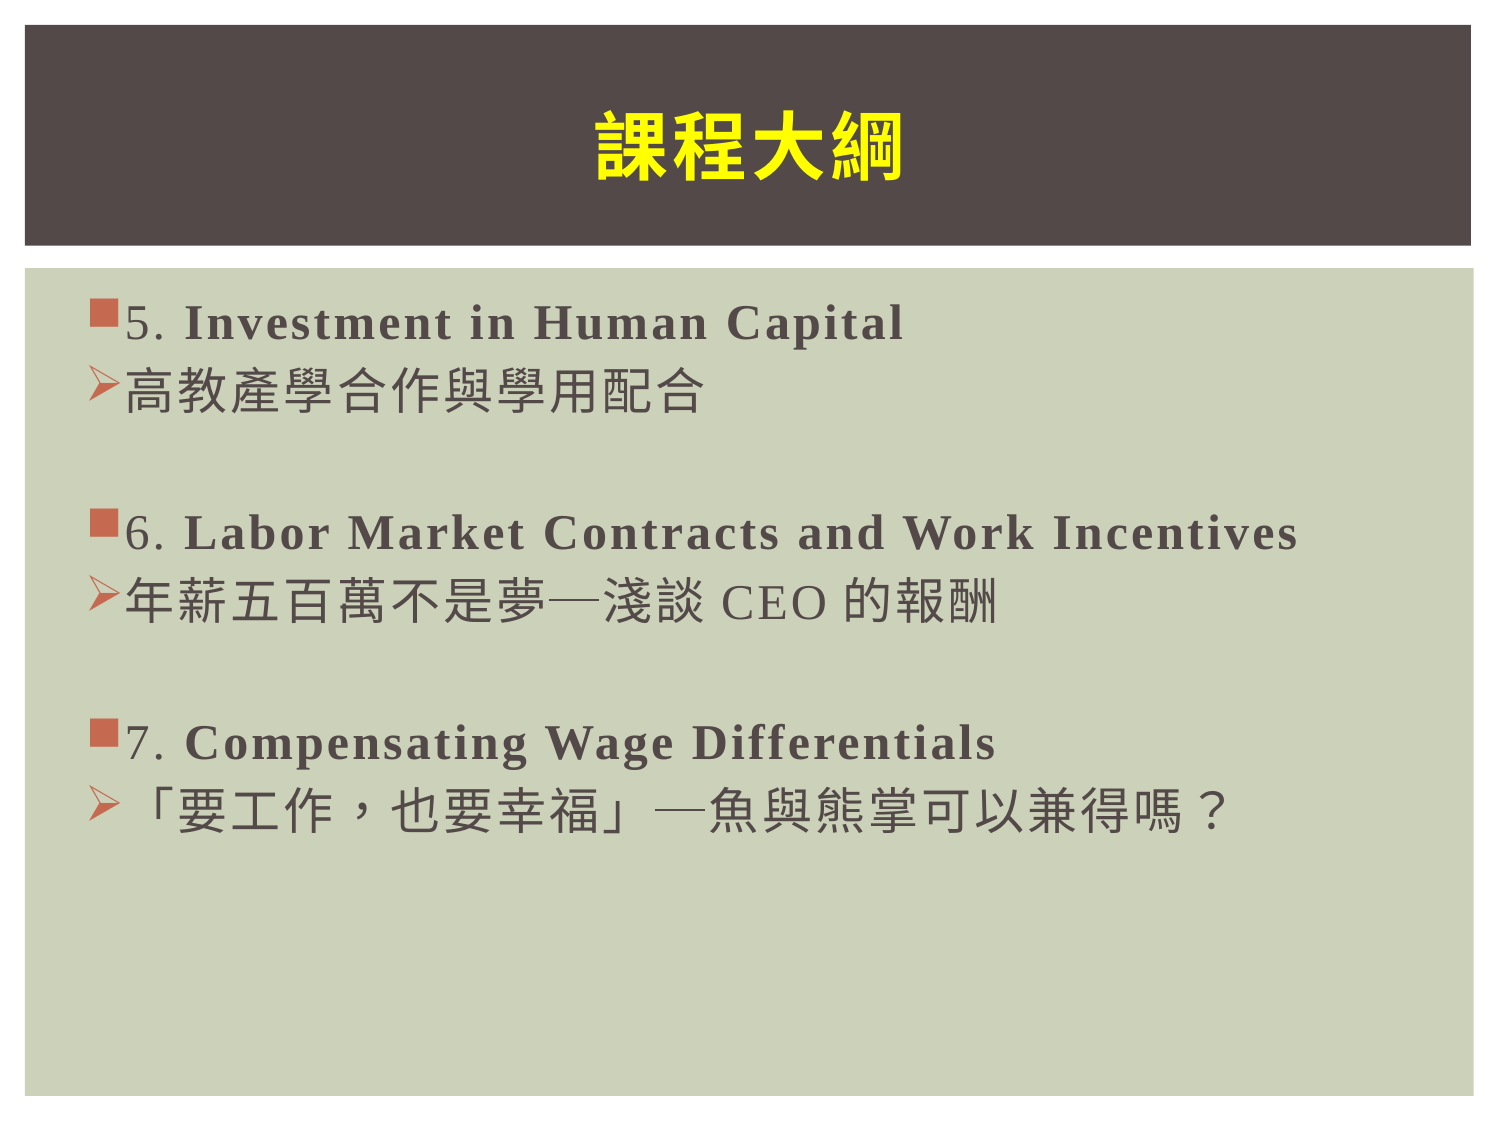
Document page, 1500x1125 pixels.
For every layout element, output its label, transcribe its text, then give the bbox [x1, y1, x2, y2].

title 課程大綱 [62, 58, 1438, 232]
list 5. Investment in Human Capital 高教產學合作與學用配合 6. Labor Market Contracts and Work Incentives 年薪五百萬不是夢─淺談CEO的報酬 7. Compensating Wage Differentials 「要工作，也要幸福」─魚與熊掌可以兼得嗎？ [62, 281, 1442, 1005]
